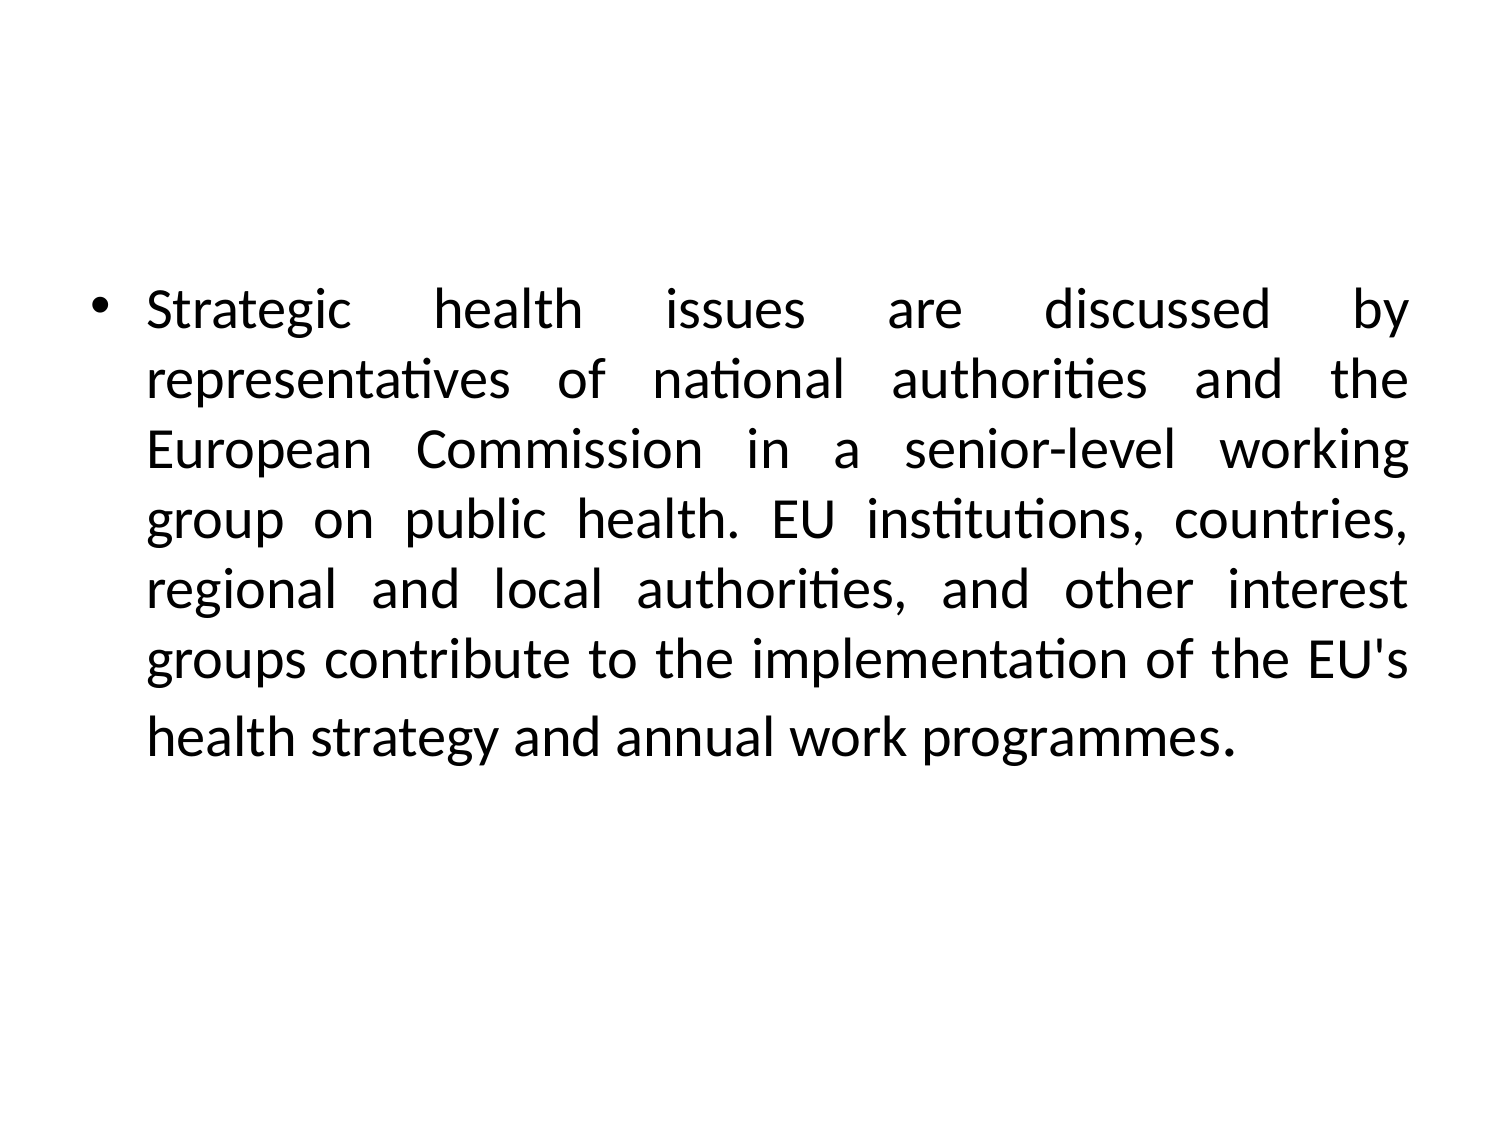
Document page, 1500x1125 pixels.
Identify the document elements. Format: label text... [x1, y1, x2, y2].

list Strategic health issues are discussed by representatives of national authorities and the European Commission in a senior-level working group on public health. EU institutions, countries, regional and local authorities, and other interest groups contribute to the implementation of the EU's health strategy and annual work programmes. [75, 262, 1425, 1005]
